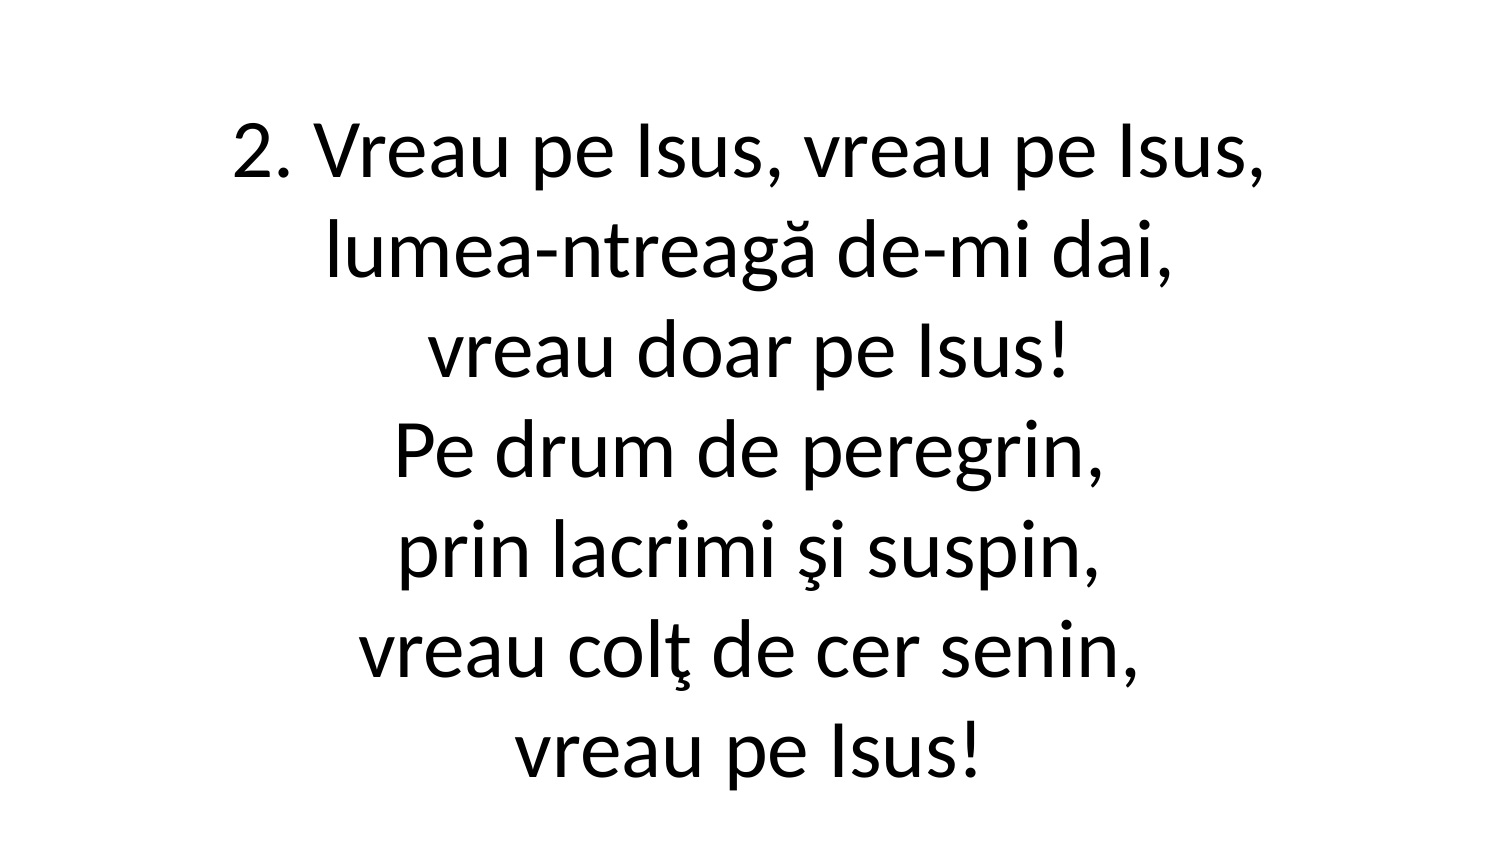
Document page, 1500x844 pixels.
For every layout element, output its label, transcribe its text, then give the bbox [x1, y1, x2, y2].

text_box 2. Vreau pe Isus, vreau pe Isus, lumea-ntreagă de-mi dai, vreau doar pe Isus! Pe drum de peregrin, prin lacrimi şi suspin, vreau colţ de cer senin, vreau pe Isus! [216, 42, 1284, 802]
